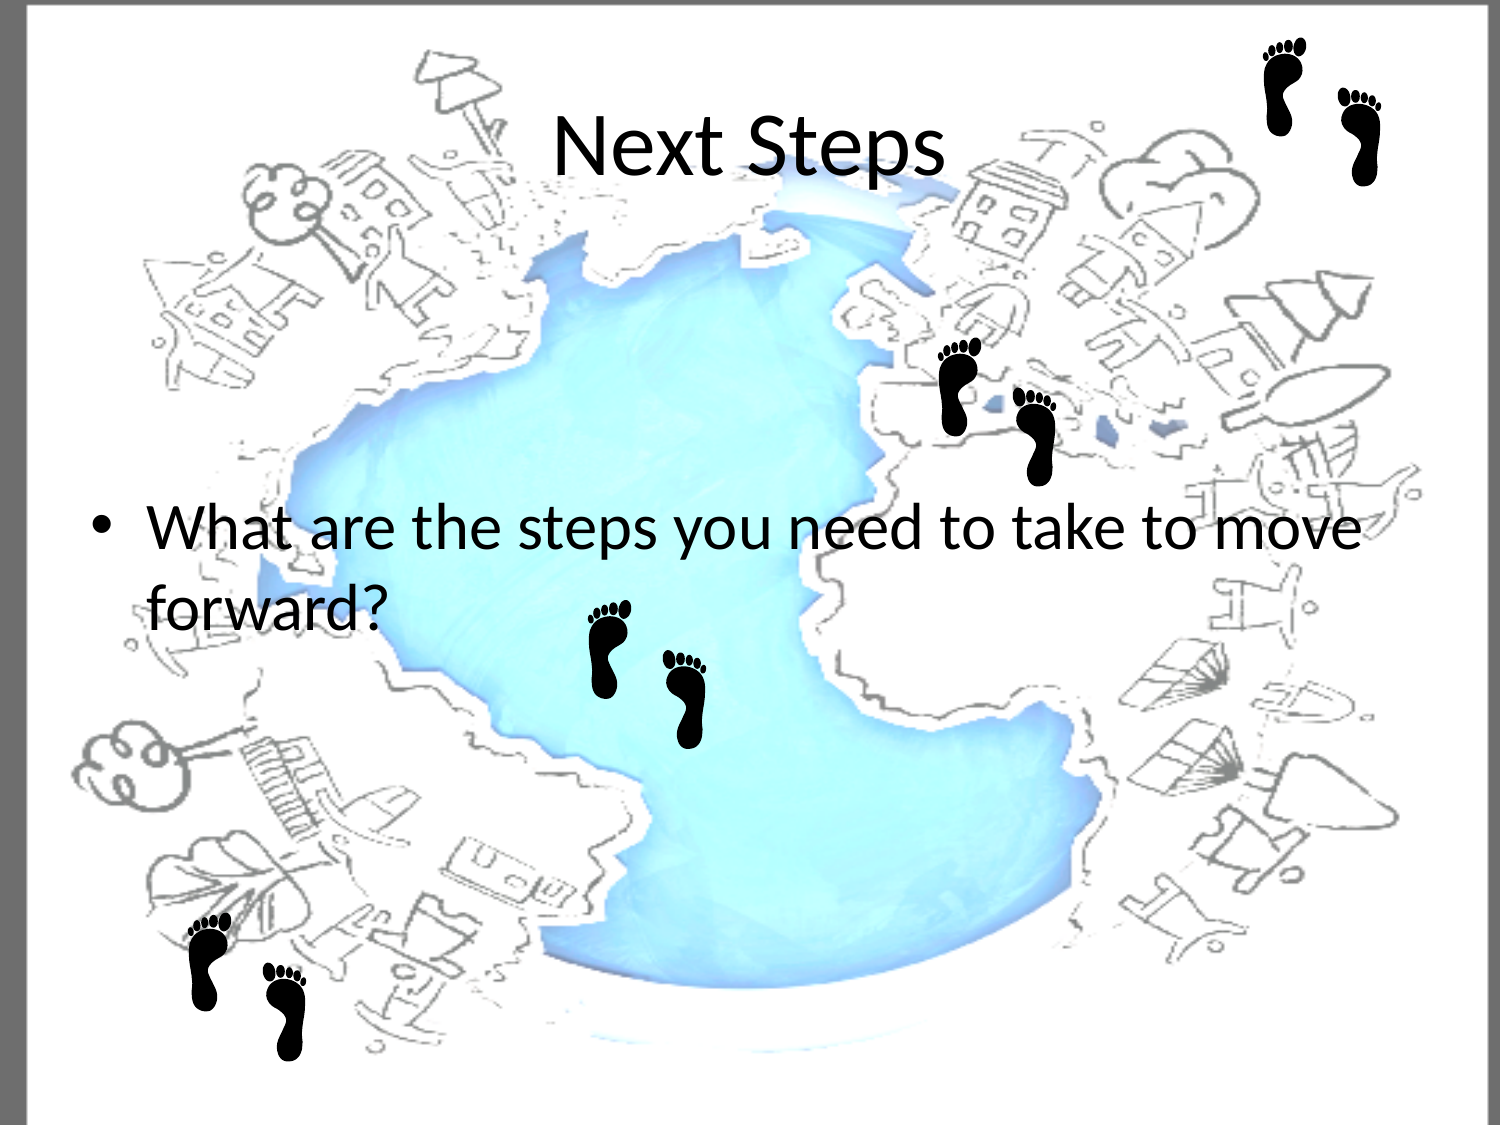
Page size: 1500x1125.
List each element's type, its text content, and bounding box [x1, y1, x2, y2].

picture [937, 337, 1057, 488]
list What are the steps you need to take to move forward? [75, 382, 1500, 1125]
picture [1262, 37, 1382, 188]
picture [187, 912, 307, 1063]
title Next Steps [75, 45, 1425, 233]
picture [587, 599, 707, 750]
